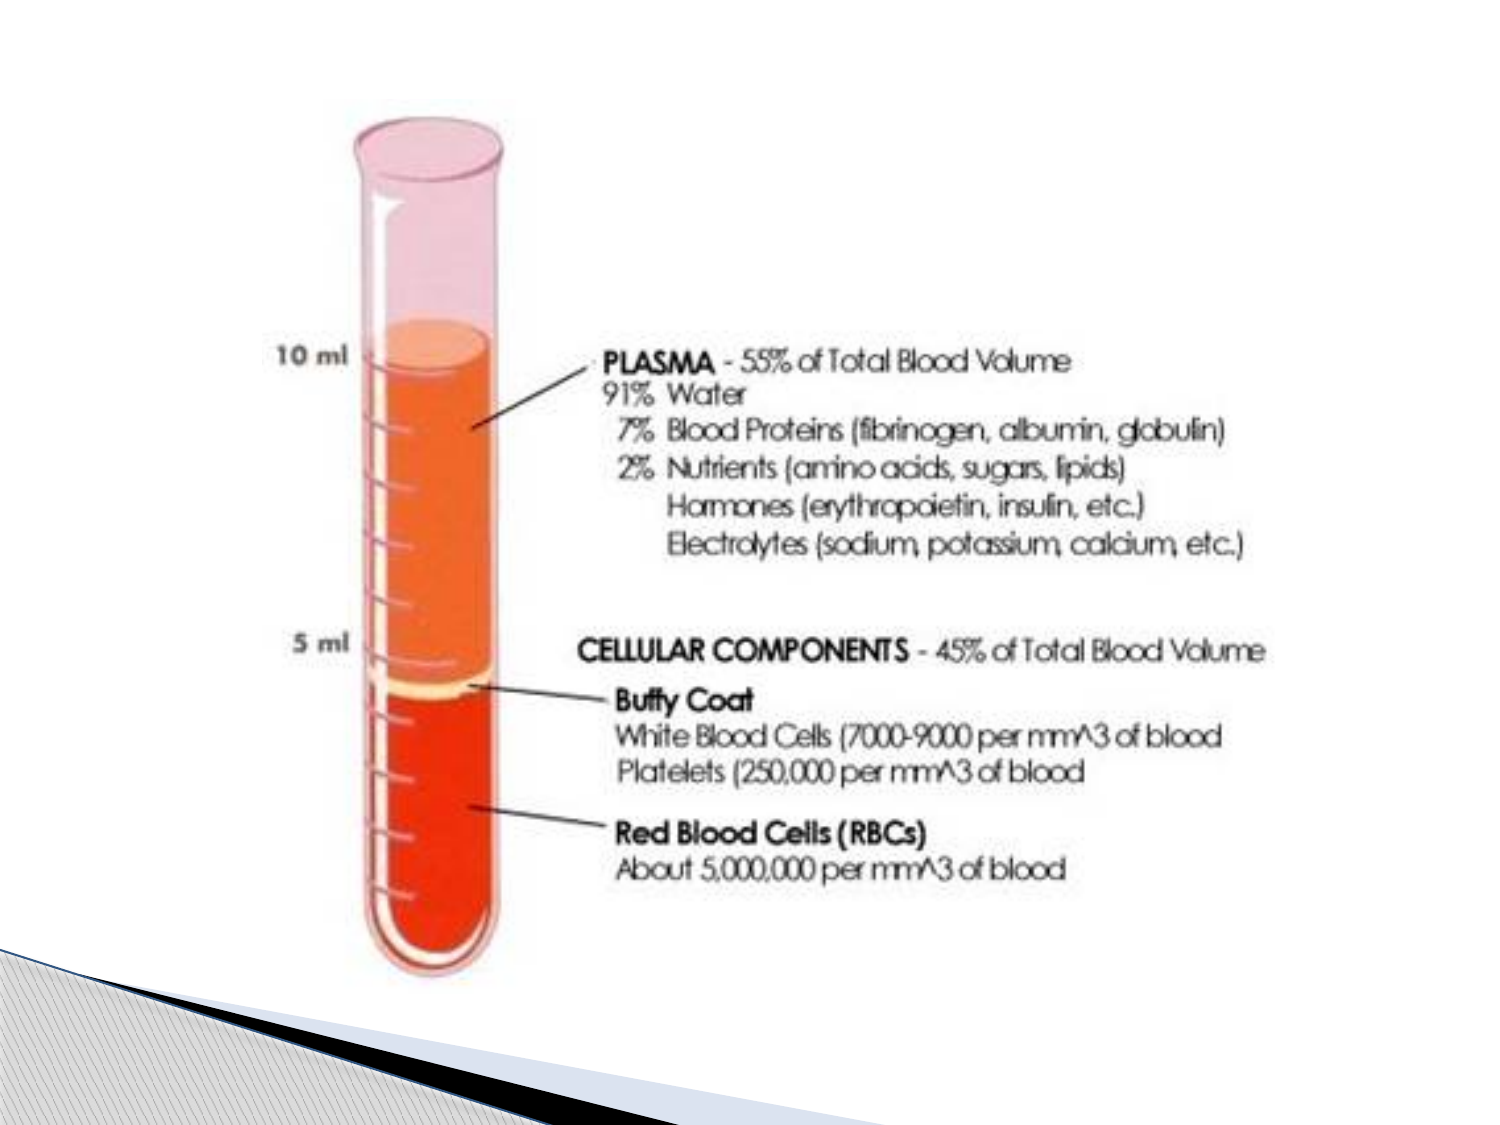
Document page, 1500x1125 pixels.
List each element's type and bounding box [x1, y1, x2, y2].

picture [262, 99, 1288, 994]
